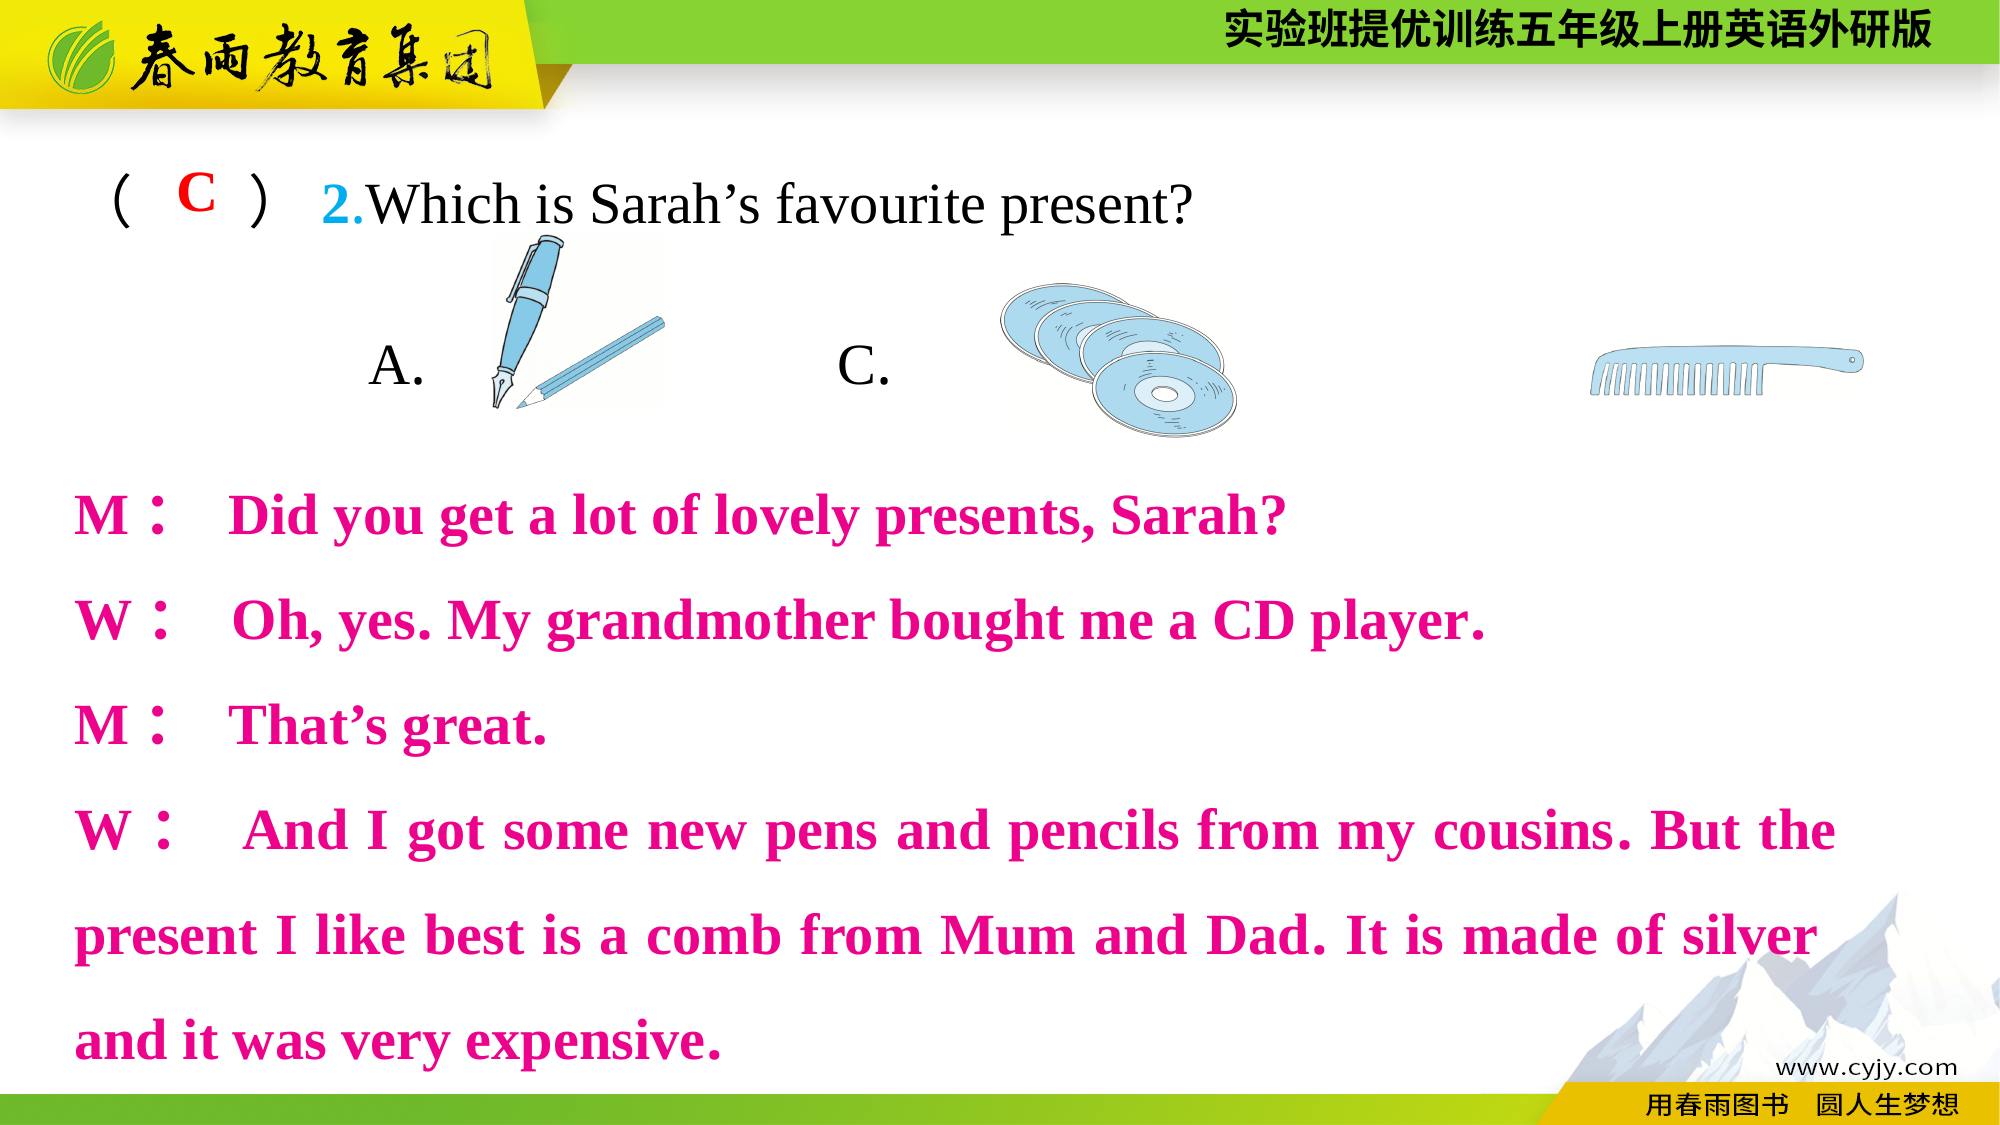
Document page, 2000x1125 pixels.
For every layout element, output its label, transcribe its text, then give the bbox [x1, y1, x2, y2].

picture [0, 0, 2000, 1125]
list （ ）2.Which is Sarah’s favourite present? A. B. C. [59, 122, 1944, 407]
text_box C [161, 146, 234, 231]
text_box M： Did you get a lot of lovely presents, Sarah? W： Oh, yes. My grandmother bought me a CD player. M： That’s great. W： And I got some new pens and pencils from my cousins. But the present I like best is a comb from Mum and Dad. It is made of silver and it was very expensive. [59, 433, 1944, 1079]
